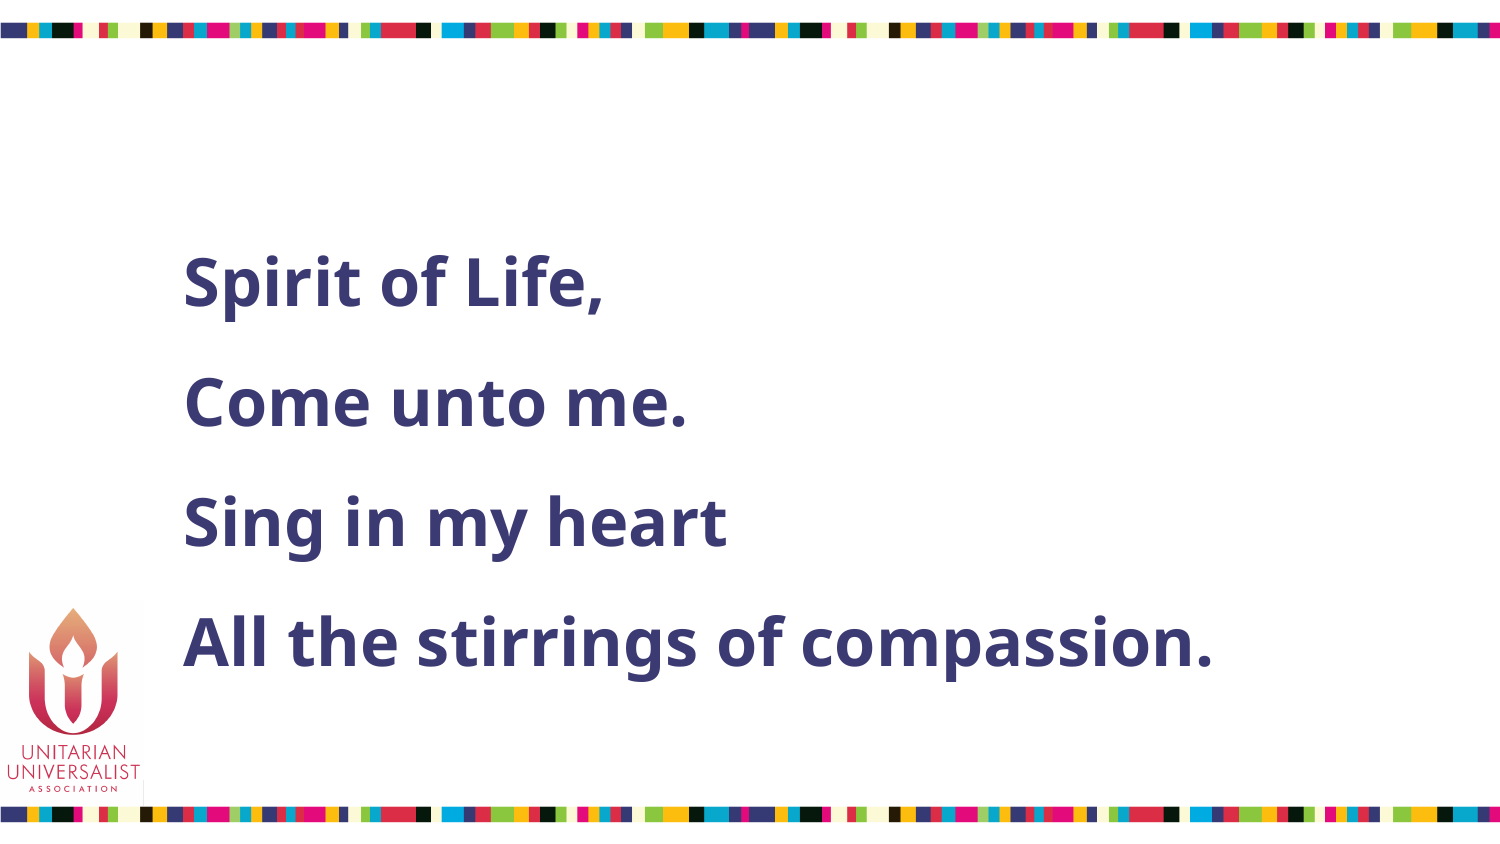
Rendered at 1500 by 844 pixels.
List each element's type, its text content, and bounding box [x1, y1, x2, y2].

text_box Spirit of Life, Come unto me. Sing in my heart All the stirrings of compassion. [168, 184, 1421, 695]
picture [0, 600, 1500, 824]
picture [0, 22, 1500, 40]
